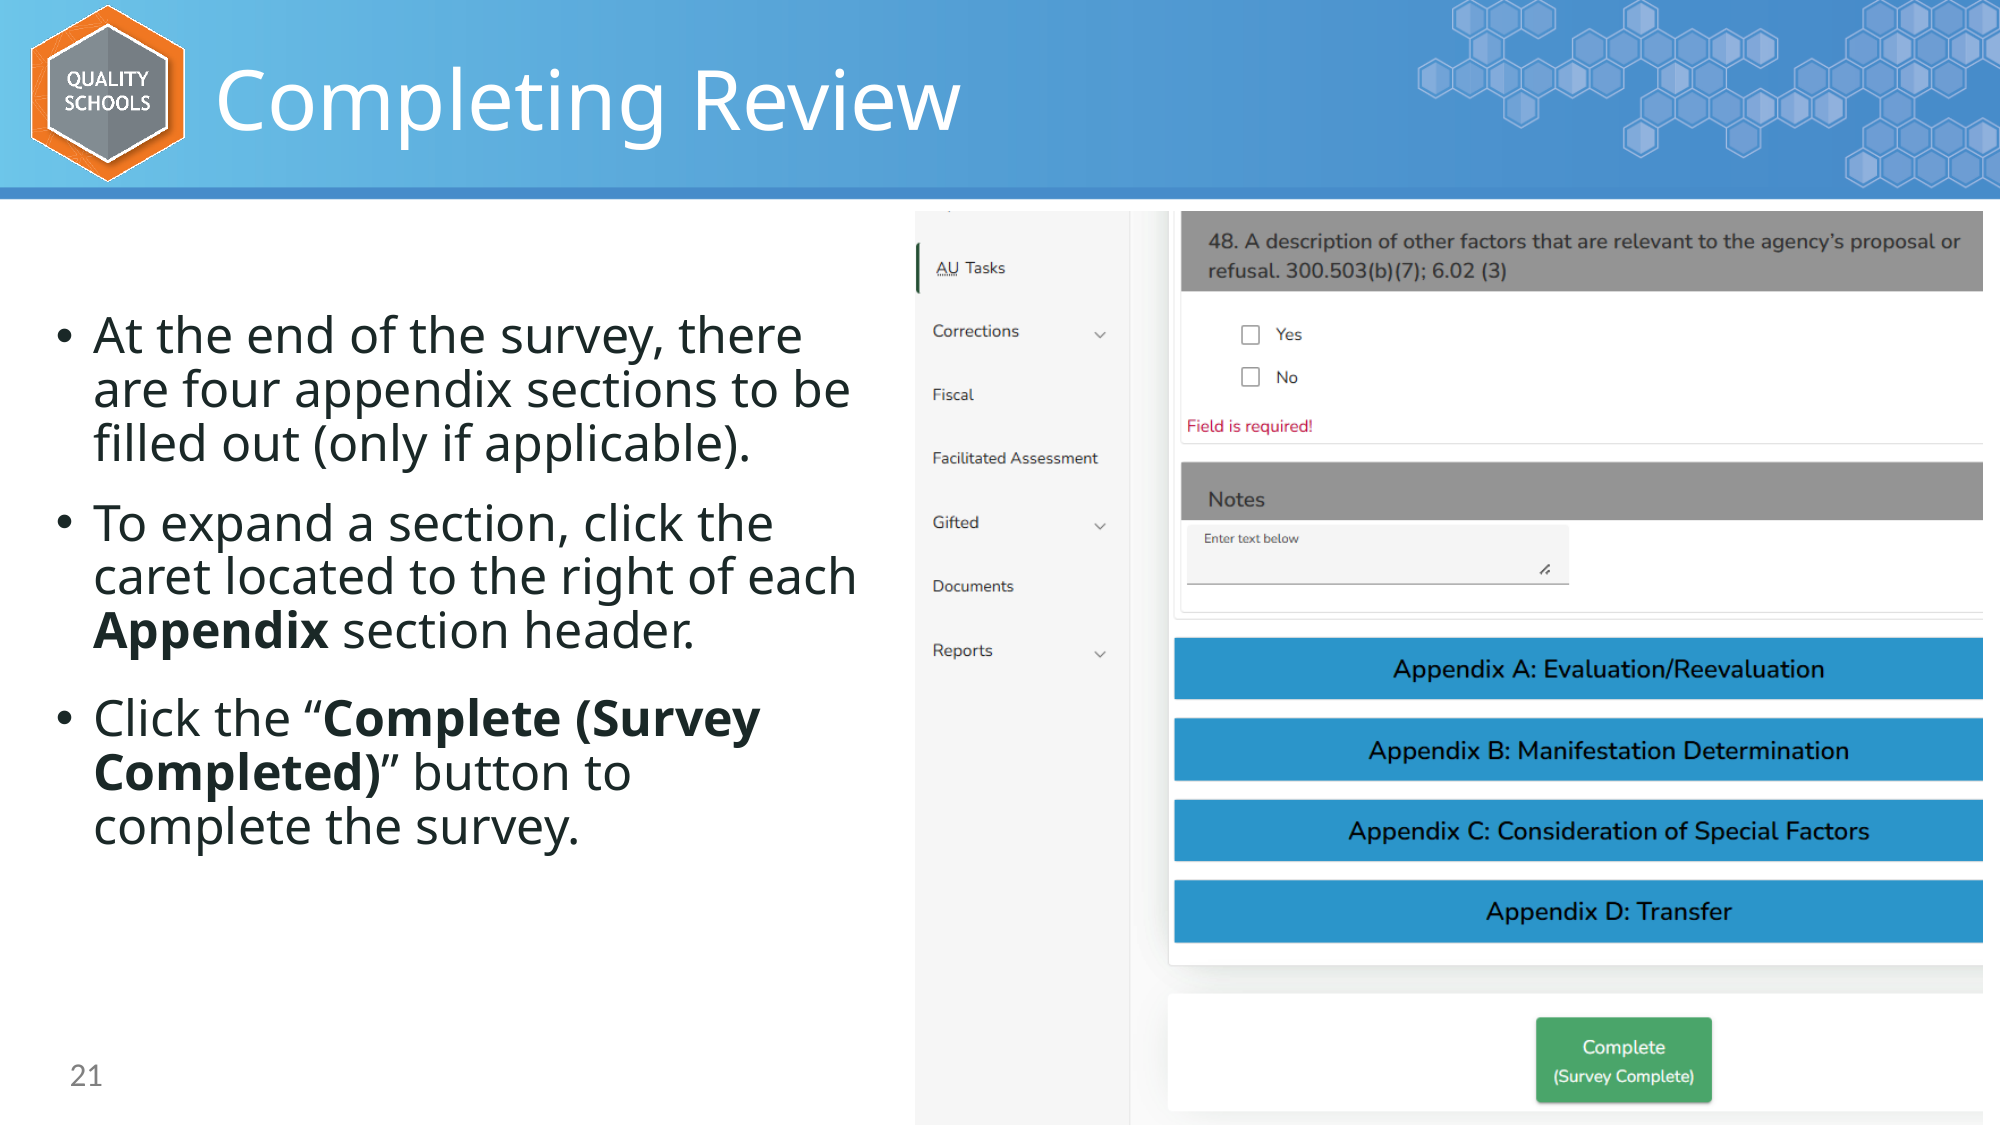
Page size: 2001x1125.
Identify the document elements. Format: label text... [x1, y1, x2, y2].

picture [0, 0, 2000, 200]
picture [915, 211, 1983, 1125]
list At the end of the survey, there are four appendix sections to be filled out (only if applicable). To expand a section, click the caret located to the right of each Appendix section header. Click the “Complete (Survey Completed)” button to complete the survey. [55, 310, 863, 721]
slide_number 21 [54, 1042, 505, 1103]
title Completing Review [214, 58, 1396, 182]
